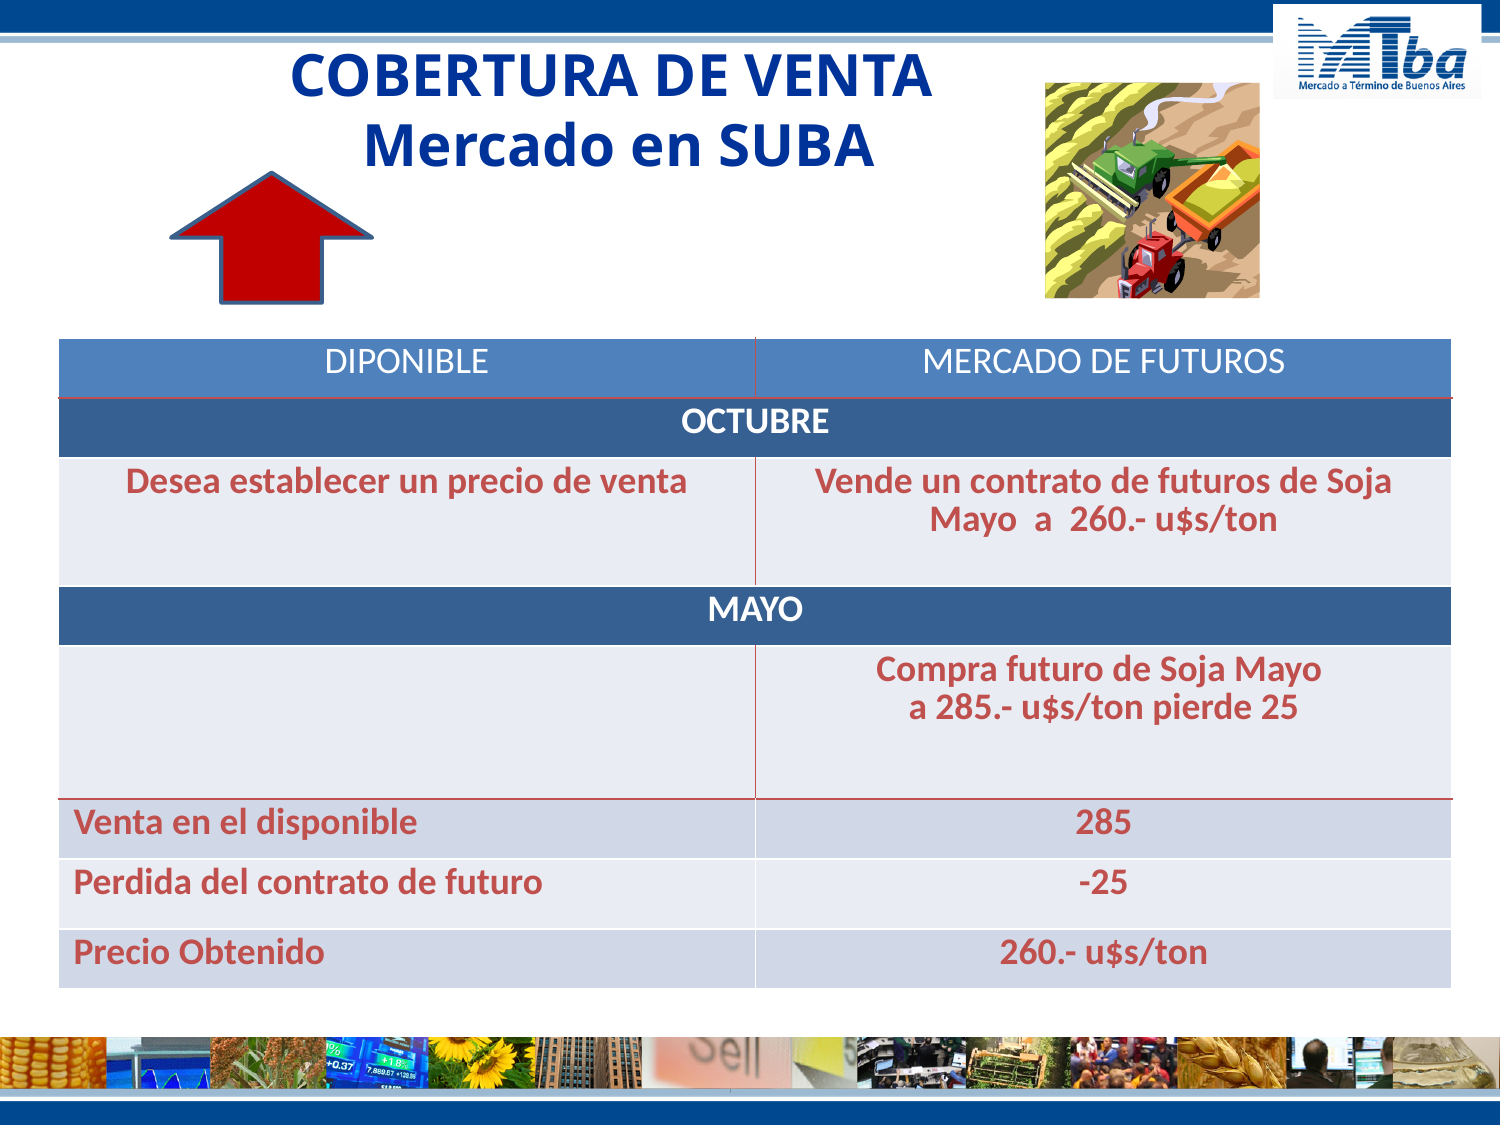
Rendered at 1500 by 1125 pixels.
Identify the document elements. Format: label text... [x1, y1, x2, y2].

title COBERTURA DE VENTA Mercado en SUBA [0, 31, 1238, 173]
table_cell MAYO [59, 587, 1451, 645]
table_header MERCADO DE FUTUROS [756, 339, 1451, 397]
table_cell Vende un contrato de futuros de Soja Mayo a 260.- u$s/ton [756, 459, 1451, 585]
picture [0, 1037, 1500, 1125]
table_cell Desea establecer un precio de venta [59, 459, 755, 585]
table_cell [59, 647, 755, 798]
table_cell Venta en el disponible [59, 800, 755, 858]
table_cell OCTUBRE [59, 399, 1451, 457]
table_cell Precio Obtenido [59, 930, 755, 988]
table_cell 260.- u$s/ton [756, 930, 1451, 988]
table_header DIPONIBLE [59, 339, 755, 397]
picture [0, 0, 1500, 302]
table_cell -25 [756, 860, 1451, 928]
table_cell 285 [756, 800, 1451, 858]
text_box [169, 170, 375, 305]
table_cell Compra futuro de Soja Mayo a 285.- u$s/ton pierde 25 [756, 647, 1451, 798]
table_cell Perdida del contrato de futuro [59, 860, 755, 928]
